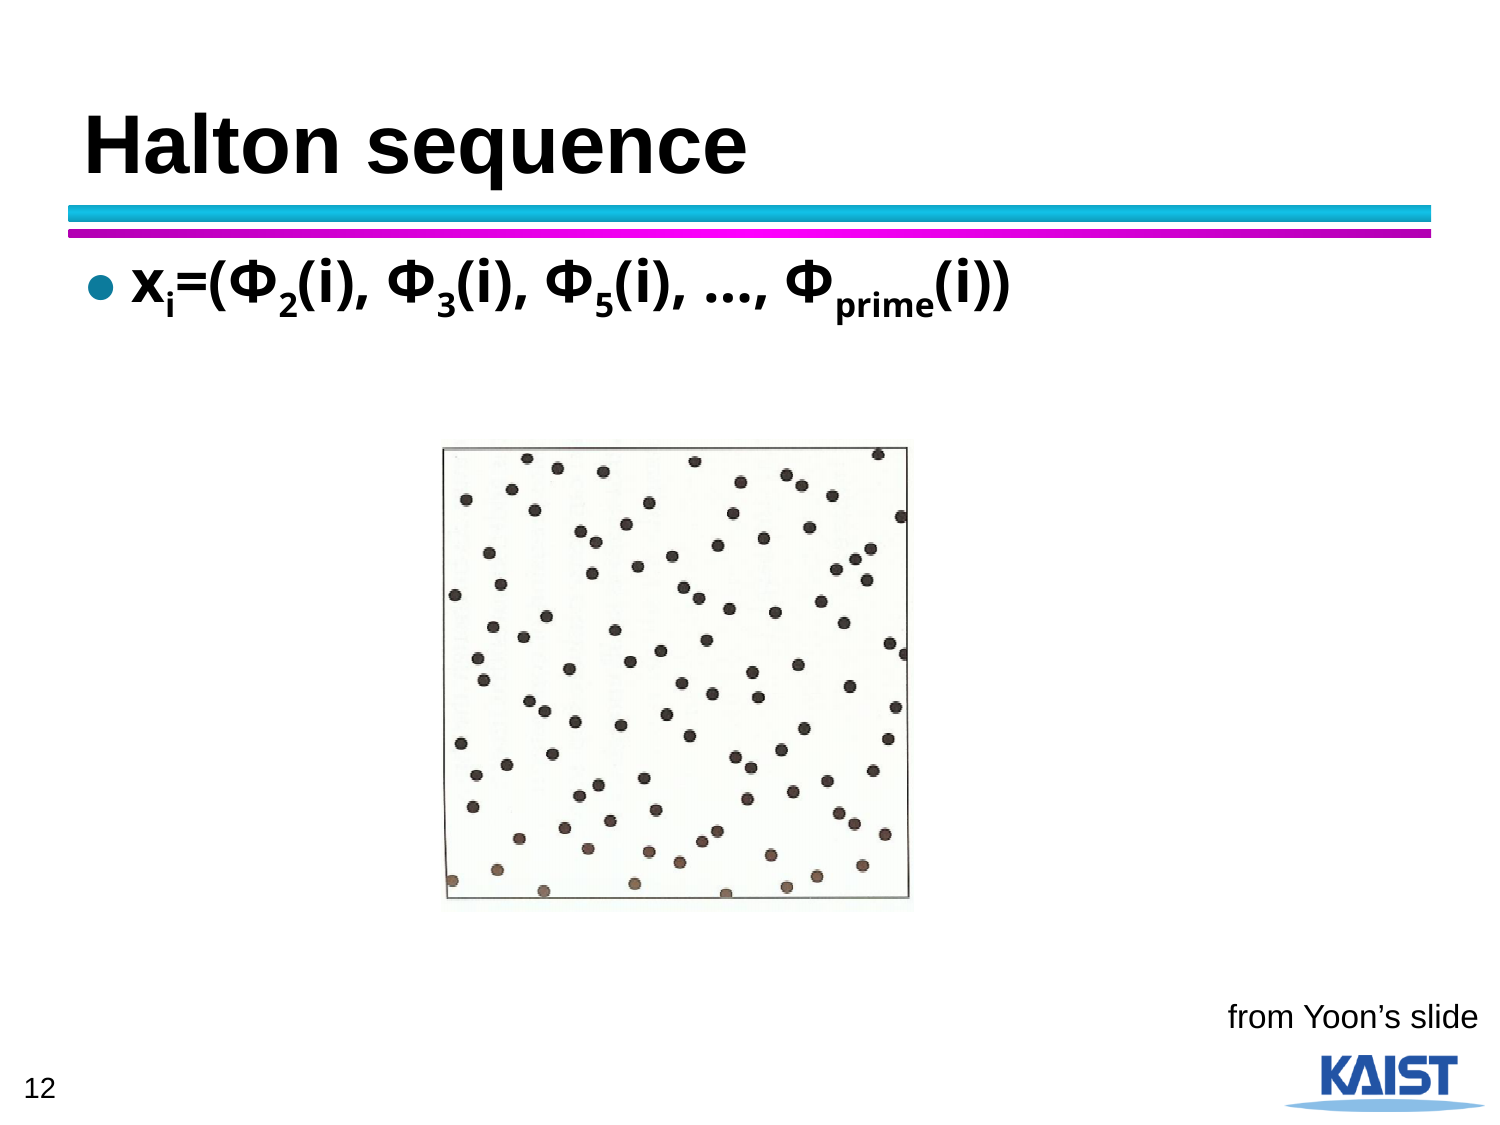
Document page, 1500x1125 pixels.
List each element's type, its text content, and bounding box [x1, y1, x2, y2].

text_box from Yoon’s slide [1213, 987, 1495, 1043]
title Halton sequence [68, 48, 1428, 199]
picture [1284, 1055, 1485, 1112]
list xi=(Φ2(i), Φ3(i), Φ5(i), …, Φprime(i)) [68, 259, 1434, 1093]
picture [441, 438, 915, 912]
